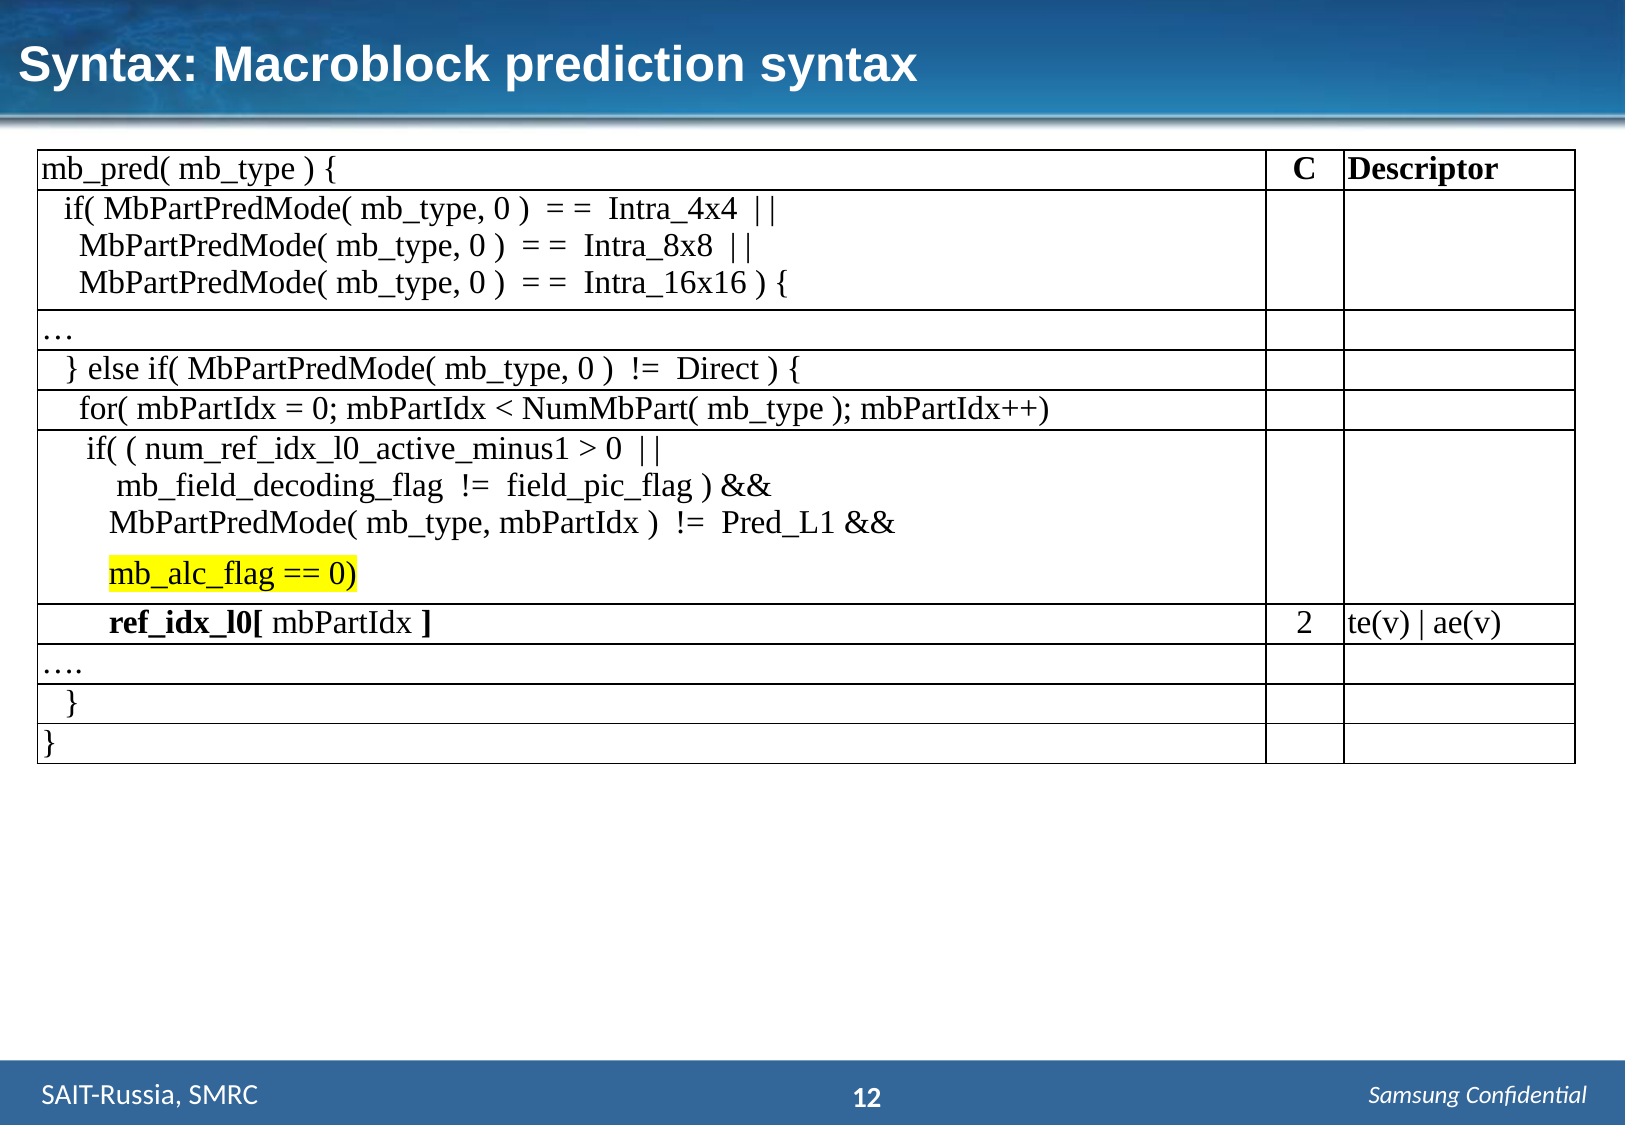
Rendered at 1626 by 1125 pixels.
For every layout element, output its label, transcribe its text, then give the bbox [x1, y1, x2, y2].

table_cell …. [38, 645, 1265, 683]
table_cell [1345, 685, 1574, 723]
table_cell [1345, 311, 1574, 349]
table_cell [1345, 724, 1574, 763]
table_cell for( mbPartIdx = 0; mbPartIdx < NumMbPart( mb_type ); mbPartIdx++) [38, 391, 1265, 429]
table_cell [1267, 391, 1343, 429]
table_cell 2 [1267, 605, 1343, 643]
table_header Descriptor [1345, 151, 1574, 189]
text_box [0, 0, 1625, 139]
table_cell if( ( num_ref_idx_l0_active_minus1 > 0 | | mb_field_decoding_flag != field_pic_flag ) && MbPartPredMode( mb_type, mbPartIdx ) != Pred_L1 && mb_alc_flag == 0) [38, 431, 1265, 603]
table_cell } [38, 685, 1265, 723]
text_box [0, 1060, 1625, 1125]
table_cell [1267, 685, 1343, 723]
table_cell } [38, 724, 1265, 763]
text_box SAIT-Russia, SMRC [17, 1069, 788, 1116]
table_cell [1345, 431, 1574, 603]
table_cell [1267, 645, 1343, 683]
table_cell [1267, 431, 1343, 603]
table_cell ref_idx_l0[ mbPartIdx ] [38, 605, 1265, 643]
table_cell [1267, 724, 1343, 763]
table_cell [1345, 645, 1574, 683]
text_box 12 [745, 1072, 893, 1119]
table_cell } else if( MbPartPredMode( mb_type, 0 ) != Direct ) { [38, 351, 1265, 389]
table_cell … [38, 311, 1265, 349]
table_cell [1345, 391, 1574, 429]
table_header mb_pred( mb_type ) { [38, 151, 1265, 189]
table_cell [1267, 351, 1343, 389]
table_cell te(v) | ae(v) [1345, 605, 1574, 643]
table_cell [1345, 351, 1574, 389]
table_cell [1267, 191, 1343, 309]
table_cell [1345, 191, 1574, 309]
text_box Samsung Confidential [1357, 1072, 1599, 1114]
table_cell [1267, 311, 1343, 349]
table_cell if( MbPartPredMode( mb_type, 0 ) = = Intra_4x4 | | MbPartPredMode( mb_type, 0 ) = = Intra_8x8 | | MbPartPredMode( mb_type, 0 ) = = Intra_16x16 ) { [38, 191, 1265, 309]
table_header C [1267, 151, 1343, 189]
